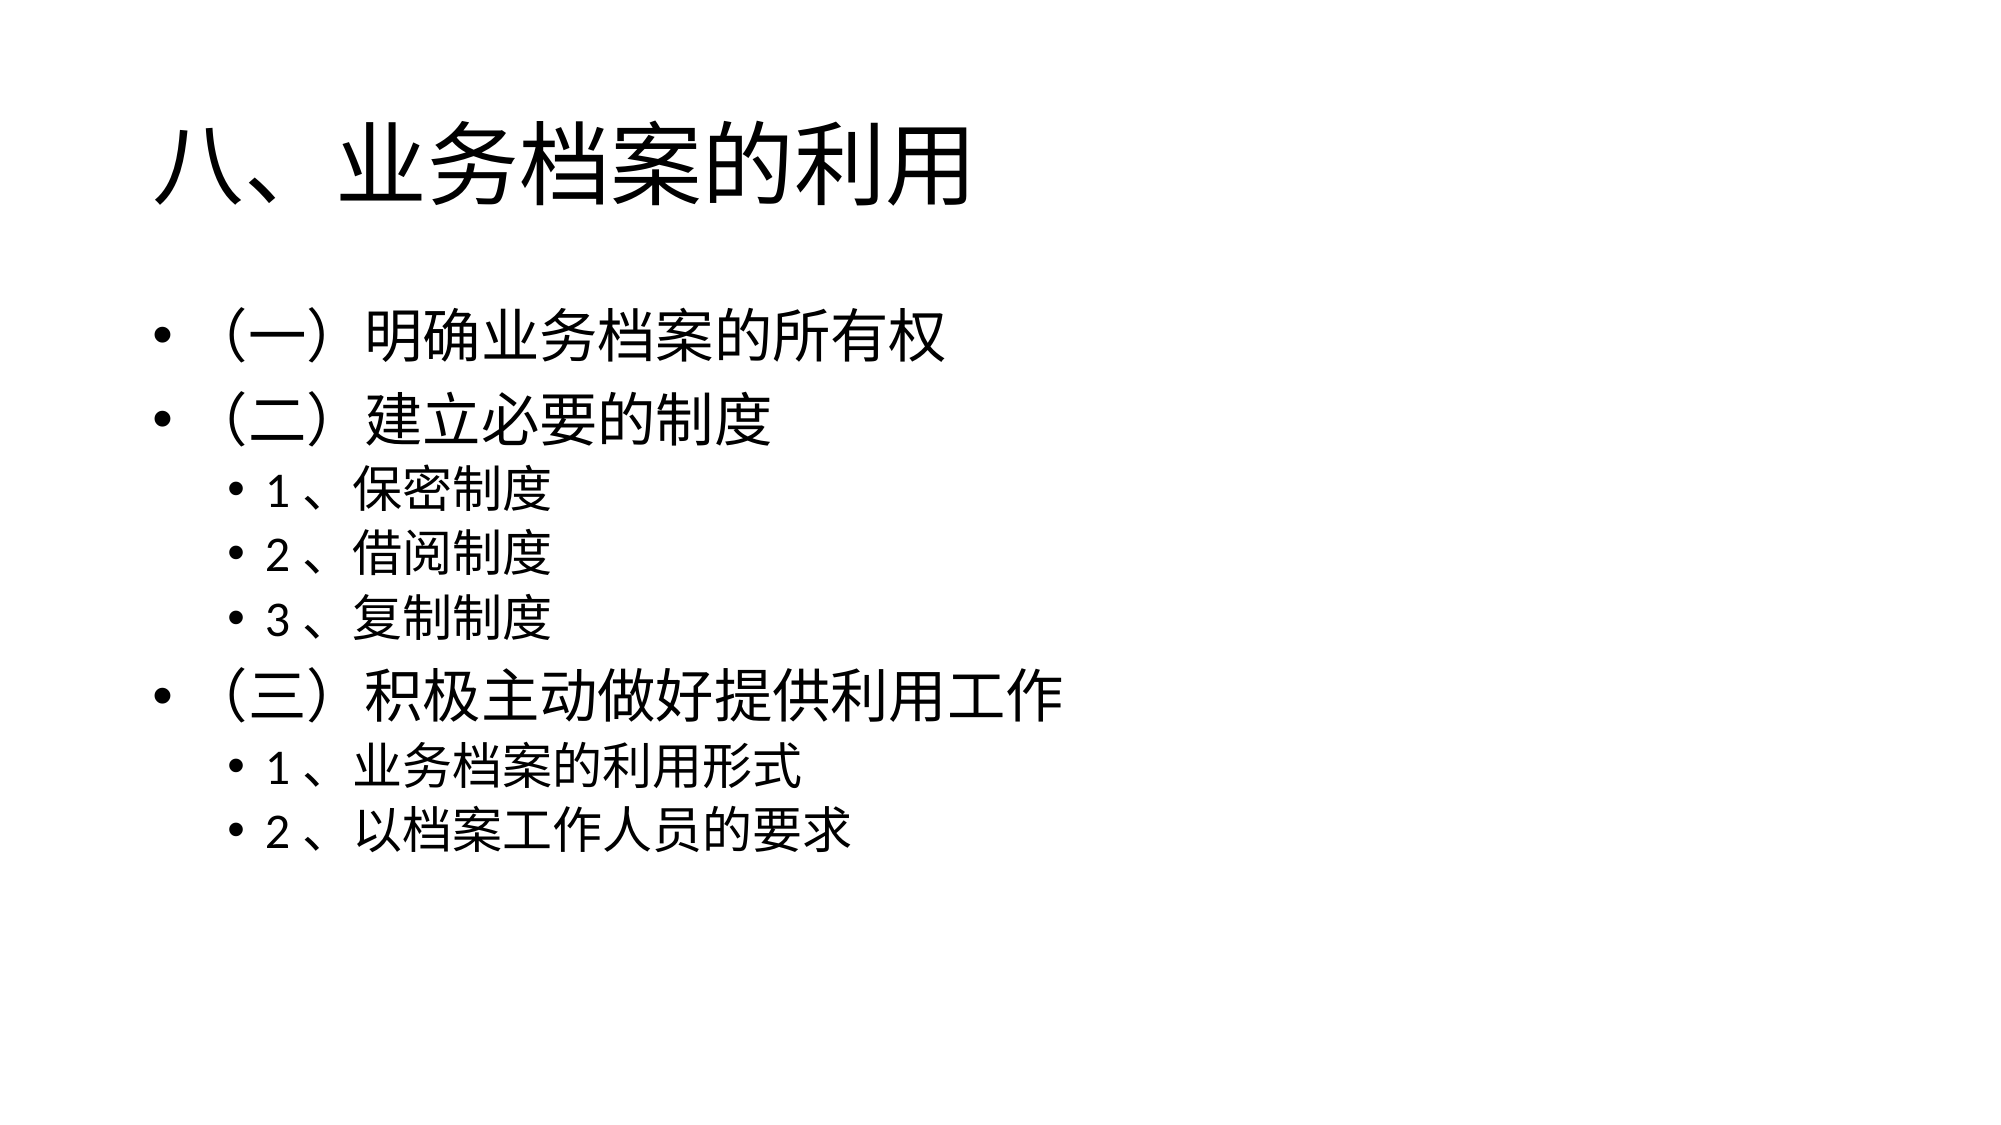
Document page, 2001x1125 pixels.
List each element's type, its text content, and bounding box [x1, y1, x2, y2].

title 八、业务档案的利用 [137, 59, 1863, 278]
list （一）明确业务档案的所有权 （二）建立必要的制度 1、保密制度 2、借阅制度 3、复制制度 （三）积极主动做好提供利用工作 1、业务档案的利用形式 2、以档案工作人员的要求 [137, 299, 1863, 1014]
